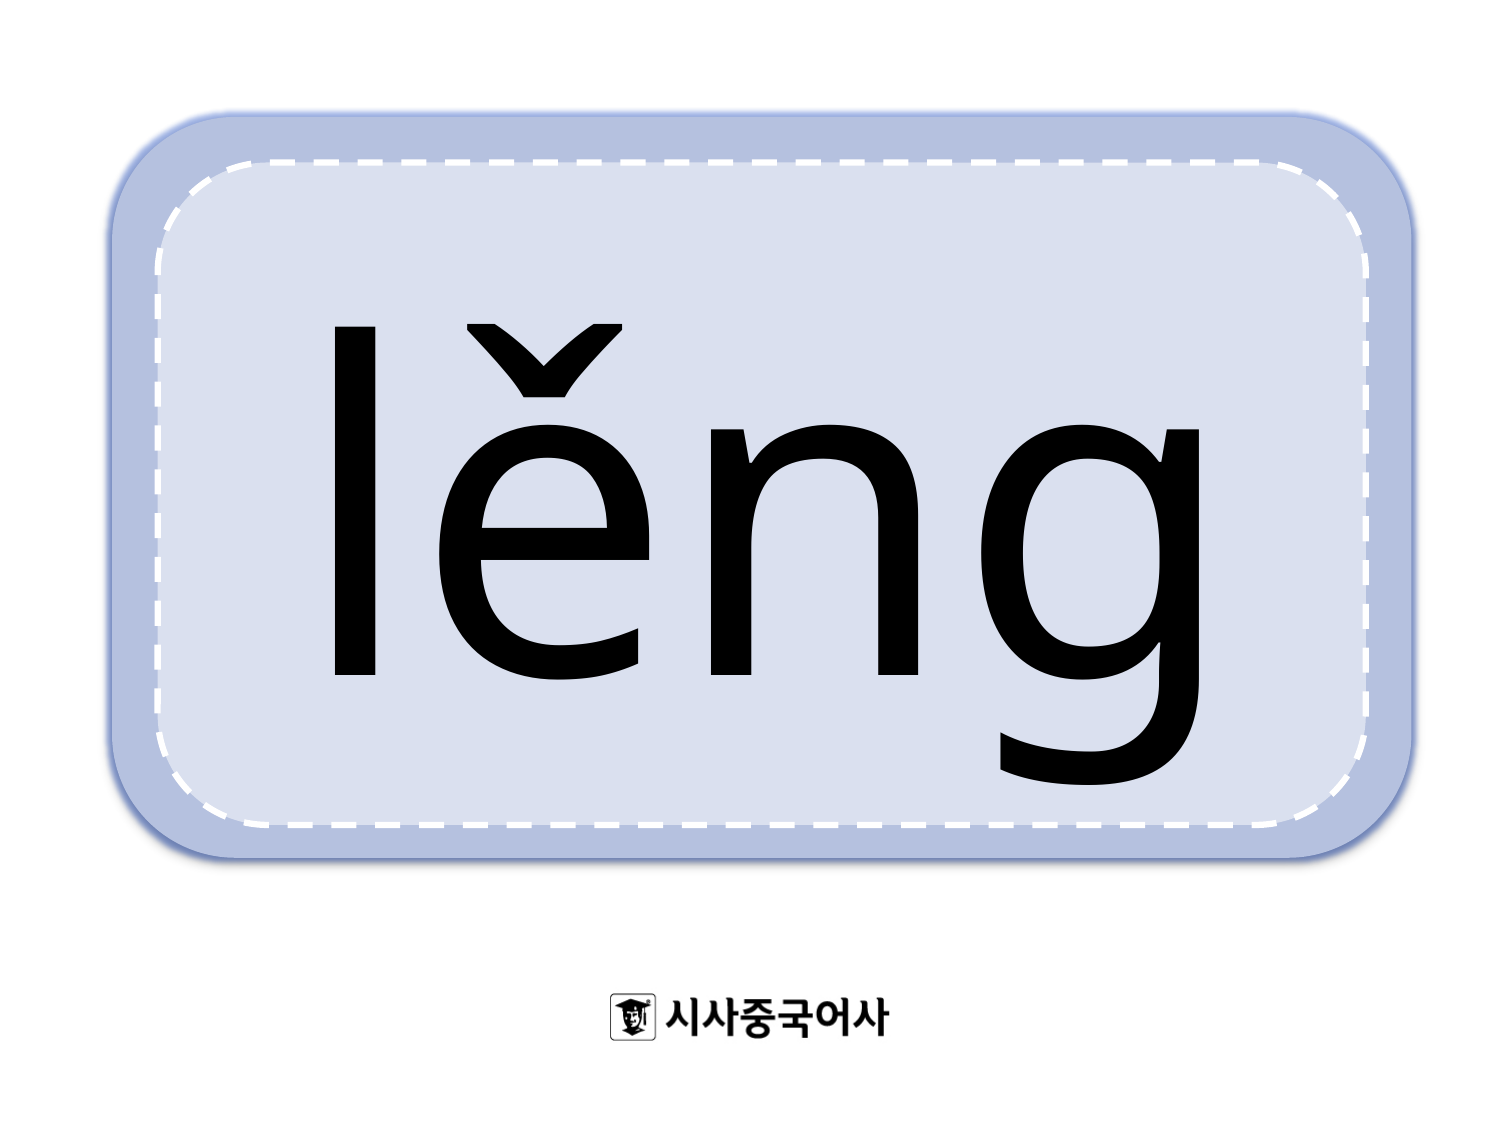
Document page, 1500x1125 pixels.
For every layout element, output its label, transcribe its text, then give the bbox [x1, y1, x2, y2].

picture [602, 987, 898, 1047]
text_box lěng [162, 160, 1371, 824]
